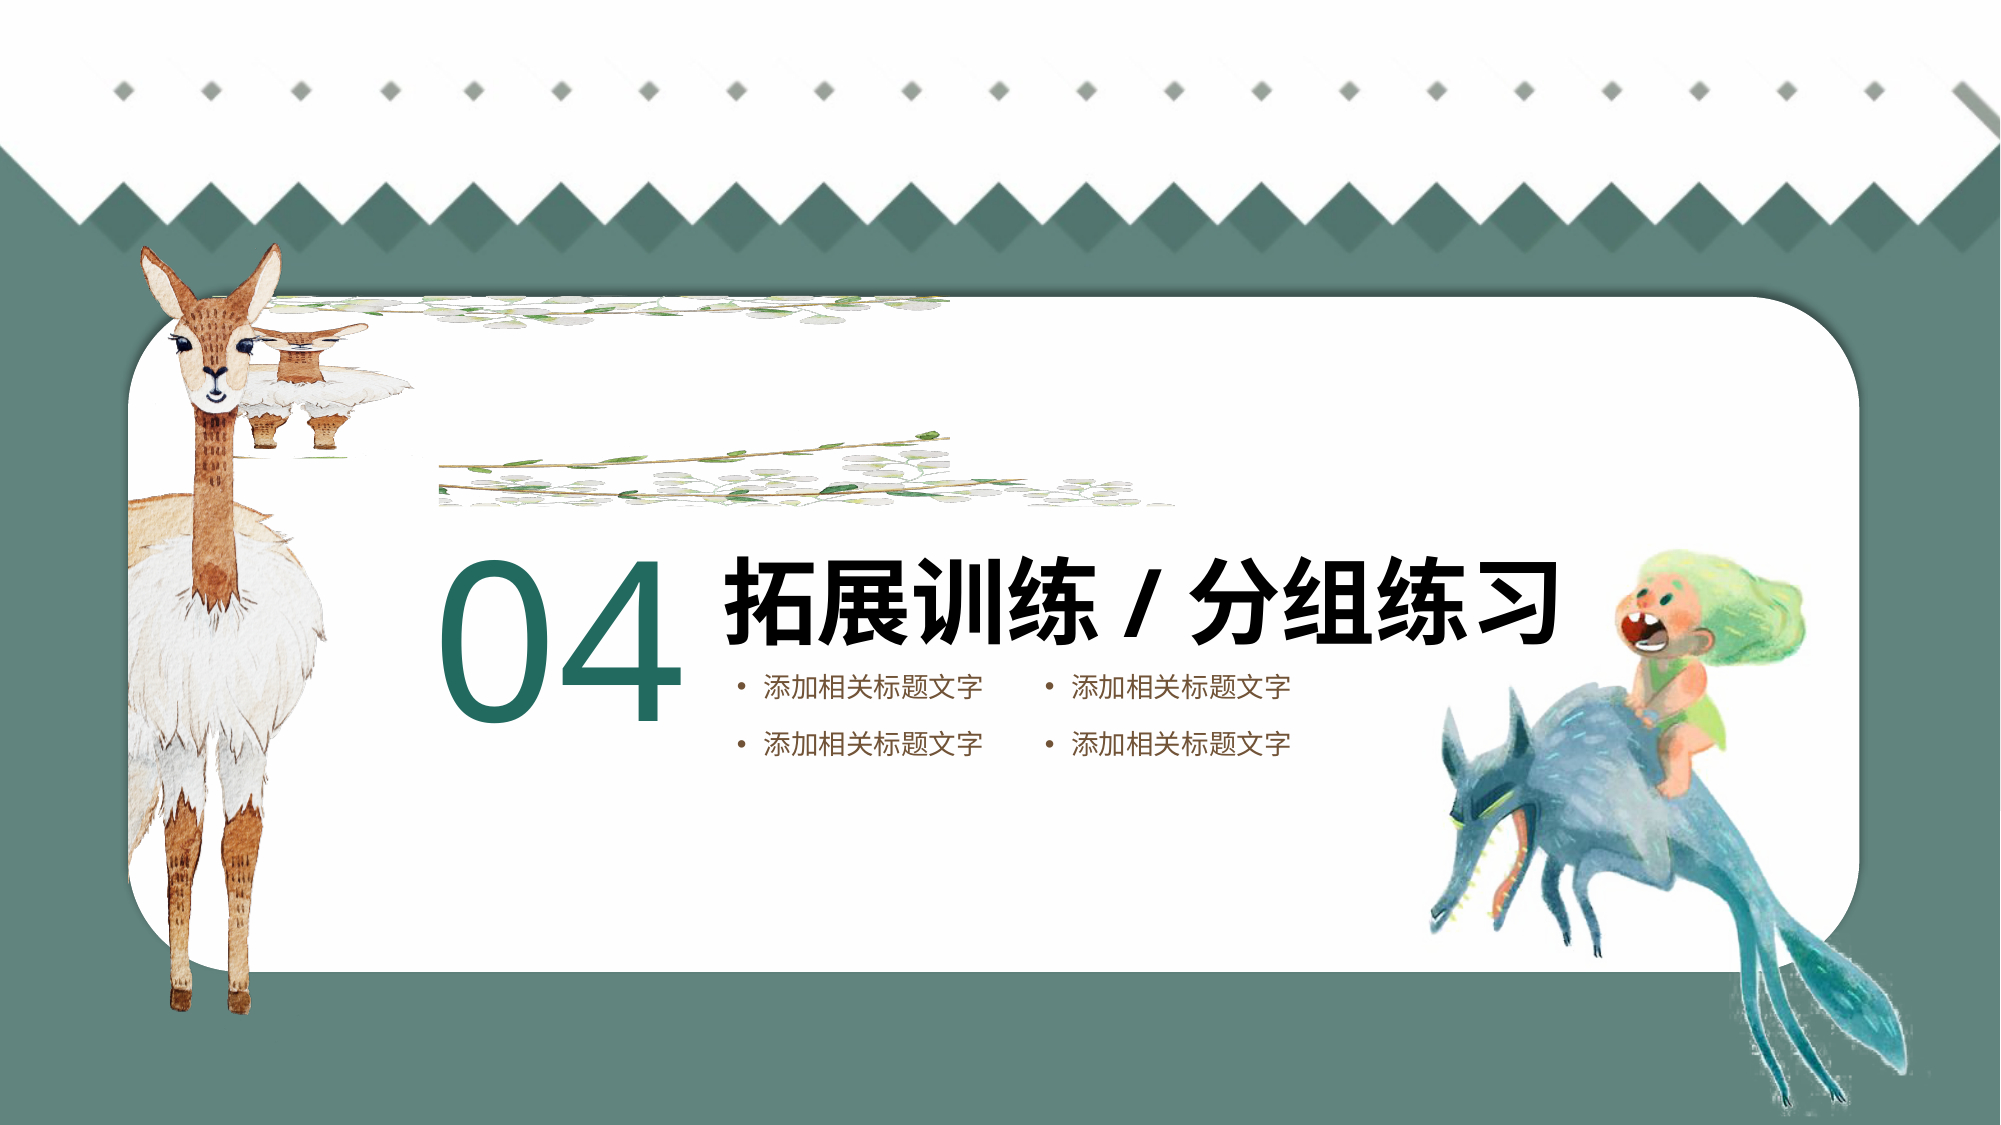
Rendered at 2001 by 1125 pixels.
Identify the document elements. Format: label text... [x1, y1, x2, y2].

picture [0, 0, 2001, 1125]
text_box 添加相关标题文字 [722, 662, 1030, 711]
text_box 添加相关标题文字 [1030, 662, 1415, 711]
text_box 拓展训练/分组练习 [722, 543, 1653, 657]
text_box 添加相关标题文字 [1030, 719, 1415, 768]
text_box 添加相关标题文字 [722, 719, 1030, 768]
text_box 04 [414, 499, 704, 766]
